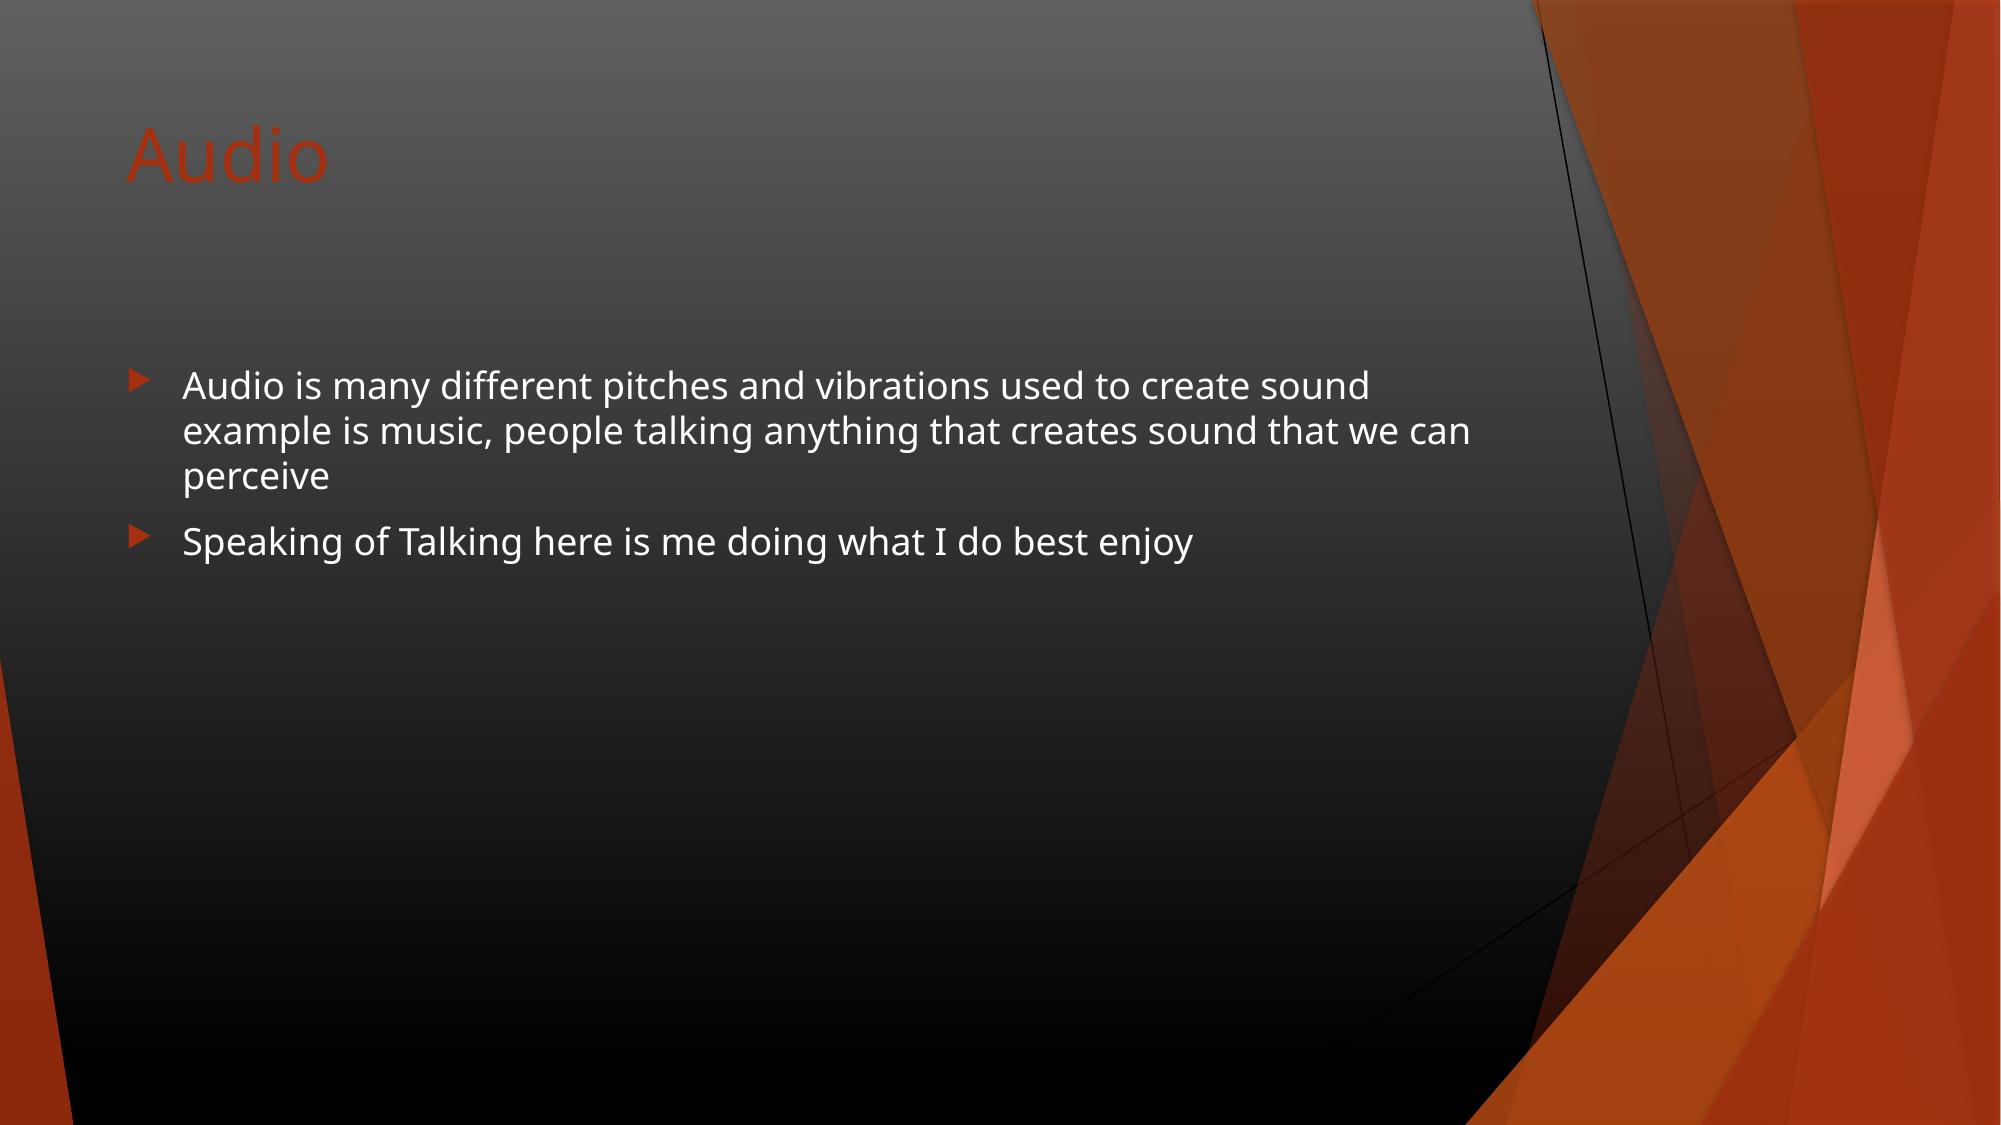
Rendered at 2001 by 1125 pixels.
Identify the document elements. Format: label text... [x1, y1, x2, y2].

list Audio is many different pitches and vibrations used to create sound example is music, people talking anything that creates sound that we can perceive Speaking of Talking here is me doing what I do best enjoy [111, 354, 1522, 992]
title Audio [111, 99, 1522, 317]
